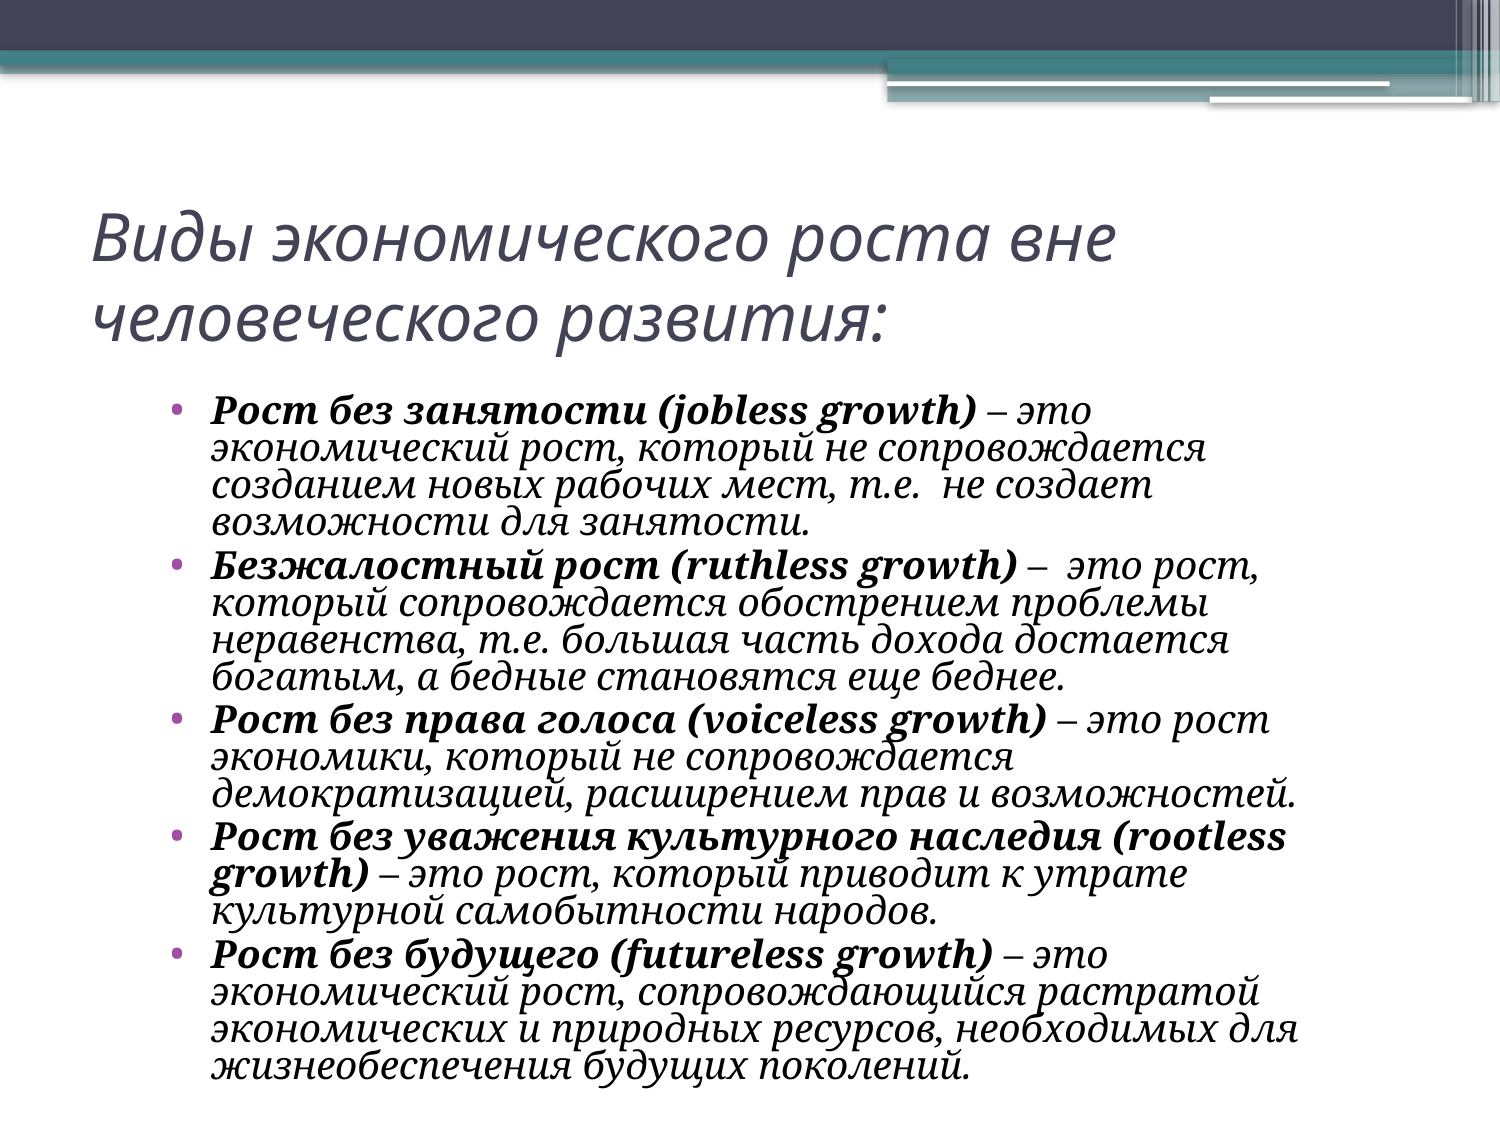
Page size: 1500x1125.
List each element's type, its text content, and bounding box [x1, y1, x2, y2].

title Виды экономического роста вне человеческого развития: [74, 187, 1426, 363]
list Рост без занятости (jobless growth) – это экономический рост, который не сопровождается созданием новых рабочих мест, т.е. не создает возможности для занятости. Безжалостный рост (ruthless growth) – это рост, который сопровождается обострением проблемы неравенства, т.е. большая часть дохода достается богатым, а бедные становятся еще беднее. Рост без права голоса (voiceless growth) – это рост экономики, который не сопровождается демократизацией, расширением прав и возможностей. Рост без уважения культурного наследия (rootless growth) – это рост, который приводит к утрате культурной самобытности народов. Рост без будущего (futureless growth) – это экономический рост, сопровождающийся растратой экономических и природных ресурсов, необходимых для жизнеобеспечения будущих поколений. [137, 387, 1400, 1101]
